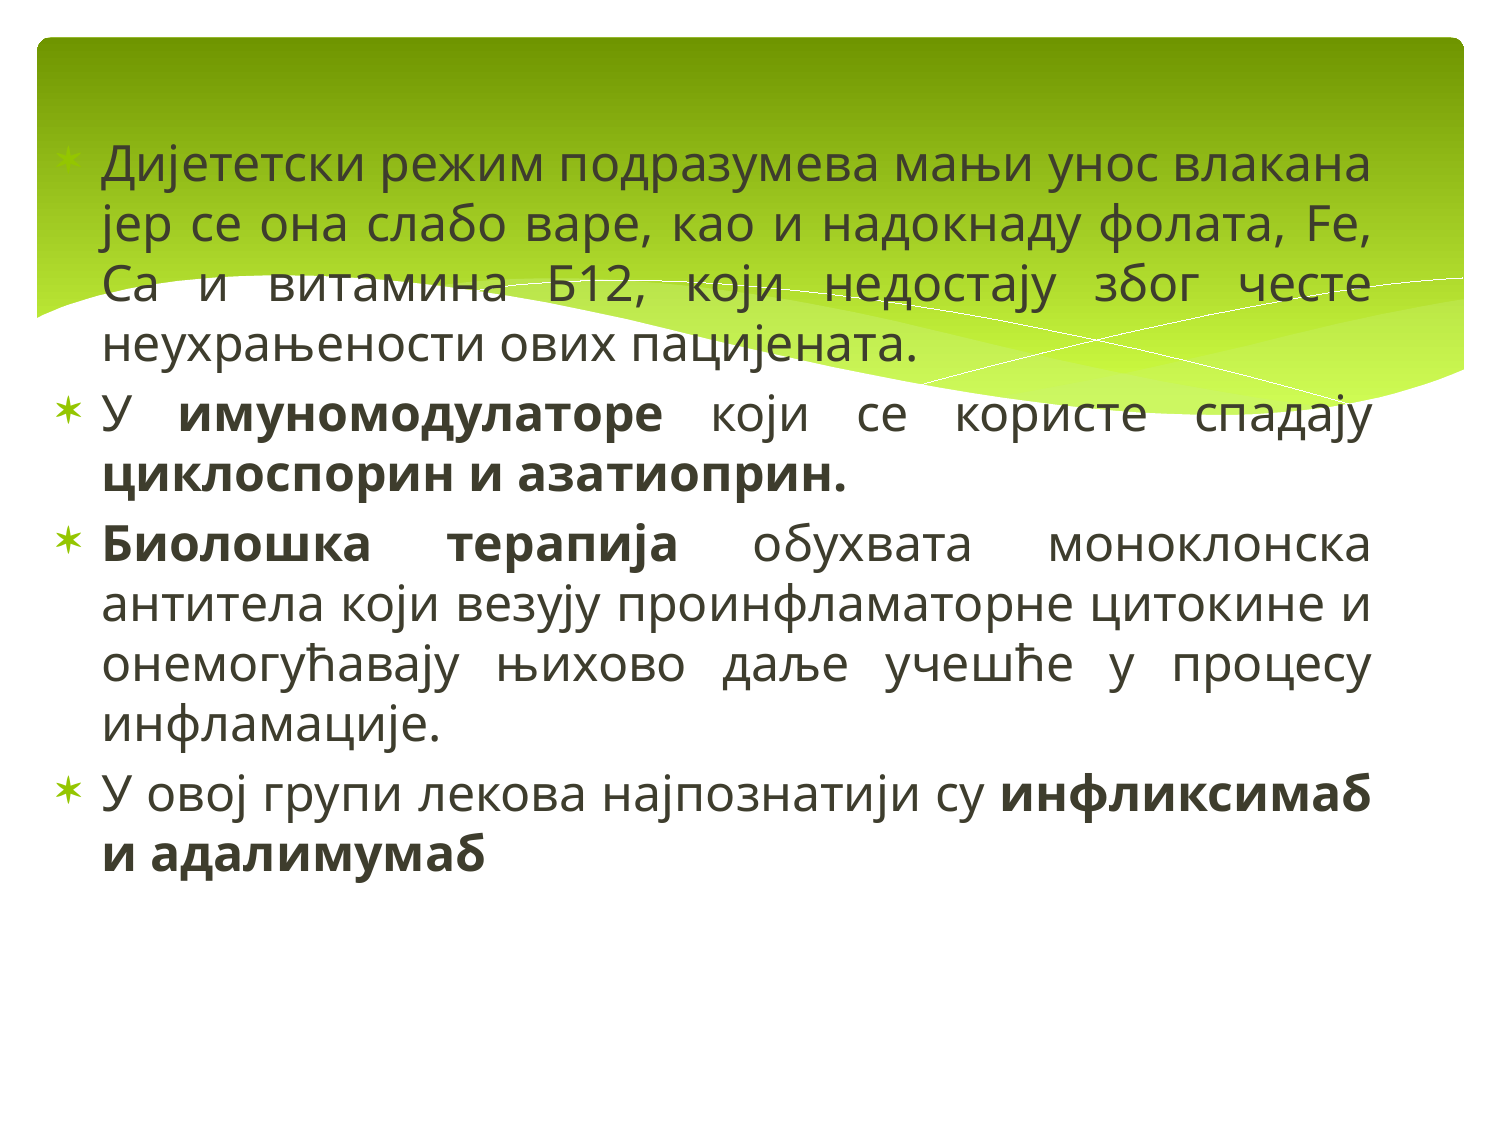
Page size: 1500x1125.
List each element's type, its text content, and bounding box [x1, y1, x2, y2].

list Дијететски режим подразумева мањи унос влакана јер се она слабо варе, као и надокнаду фолата, Fе, Cа и витамина Б12, који недостају због честе неухрањености ових пацијената. У имуномодулаторе који се користе спадају циклоспорин и азатиоприн. Биолошка терапија обухвата моноклонска антитела који везују проинфламаторне цитокине и онемогућавају њихово даље учешће у процесу инфламације. У овој групи лекова најпознатији су инфликсимаб и адалимумаб [41, 124, 1388, 1106]
